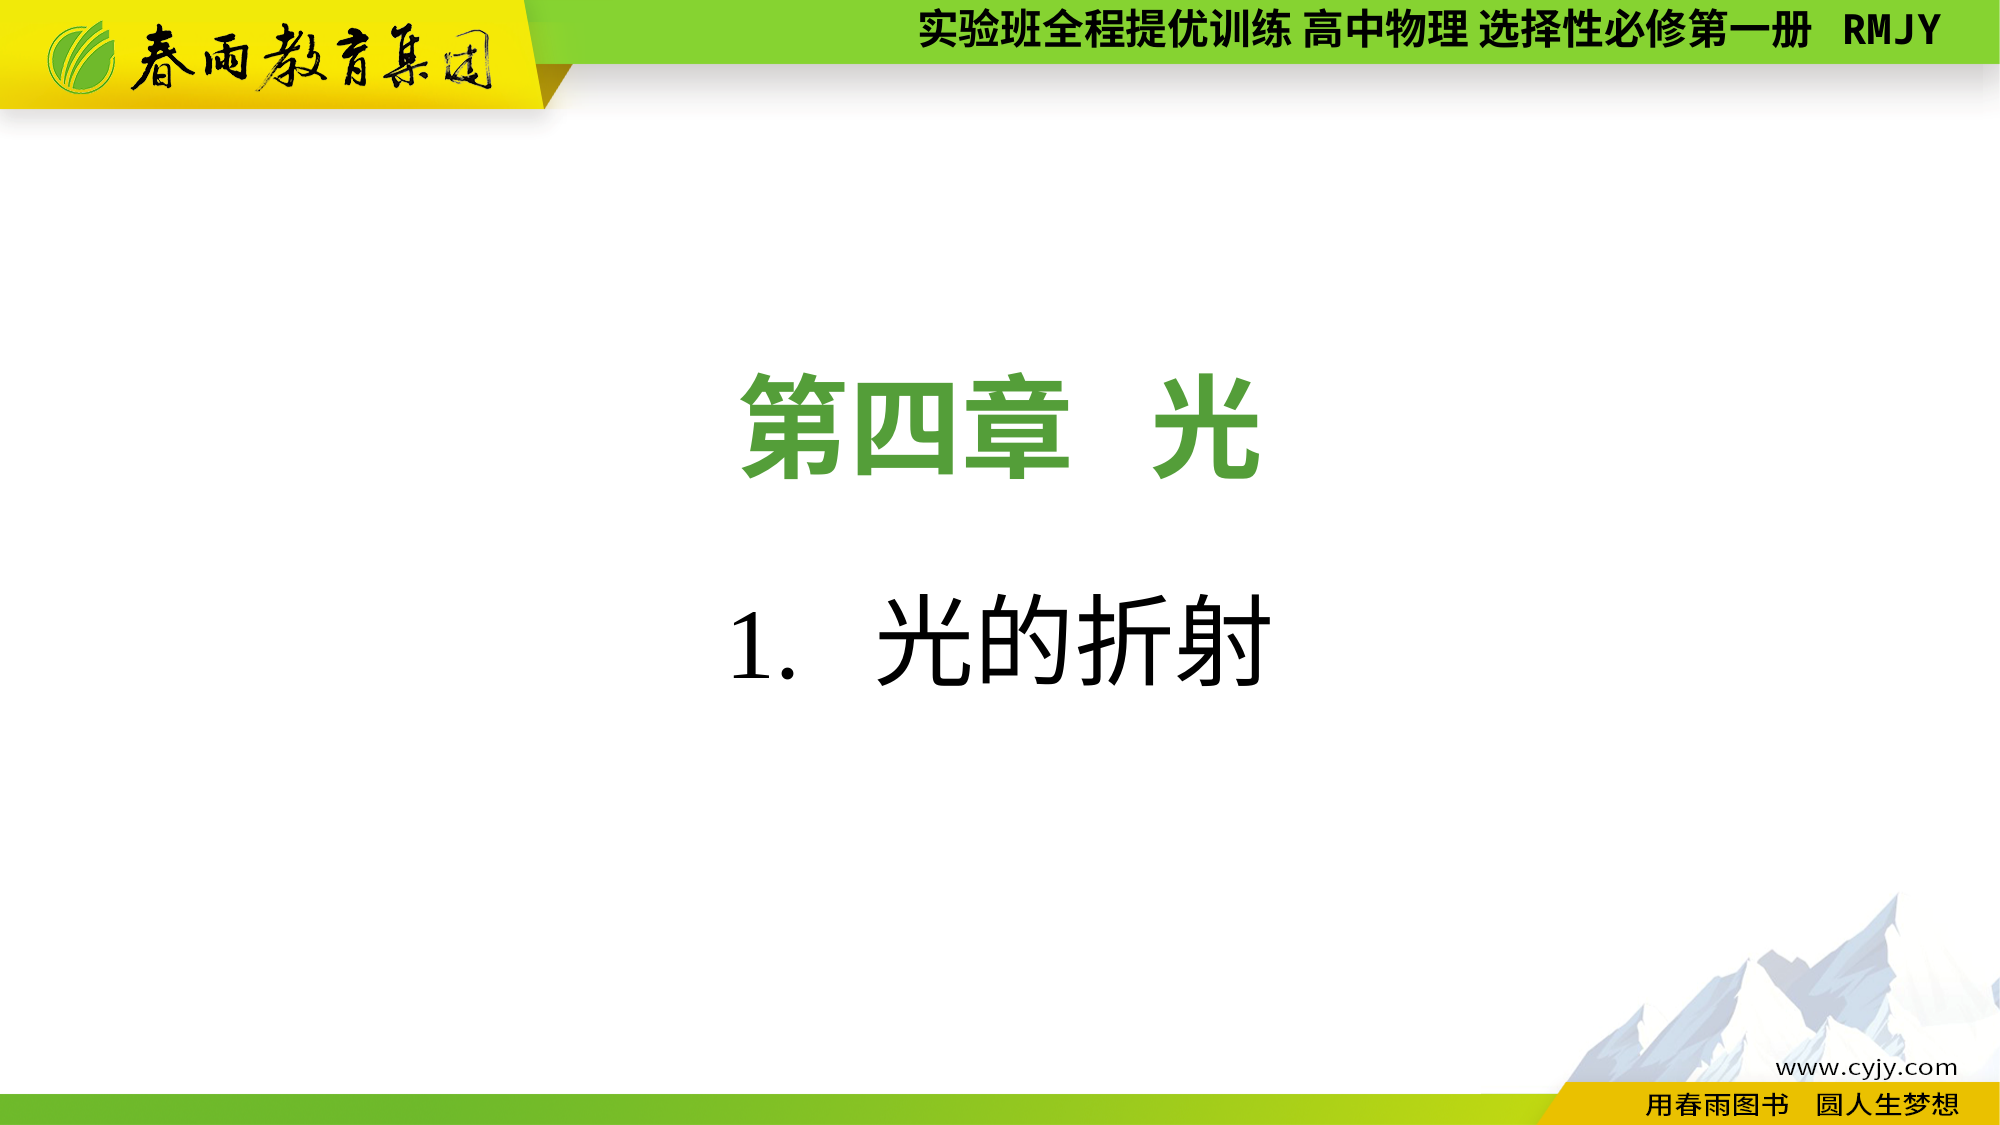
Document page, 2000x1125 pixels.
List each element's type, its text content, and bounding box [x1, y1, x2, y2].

text_box 1. 光的折射 [54, 511, 1946, 706]
picture [0, 0, 2000, 1125]
text_box 第四章 光 [54, 282, 1946, 500]
